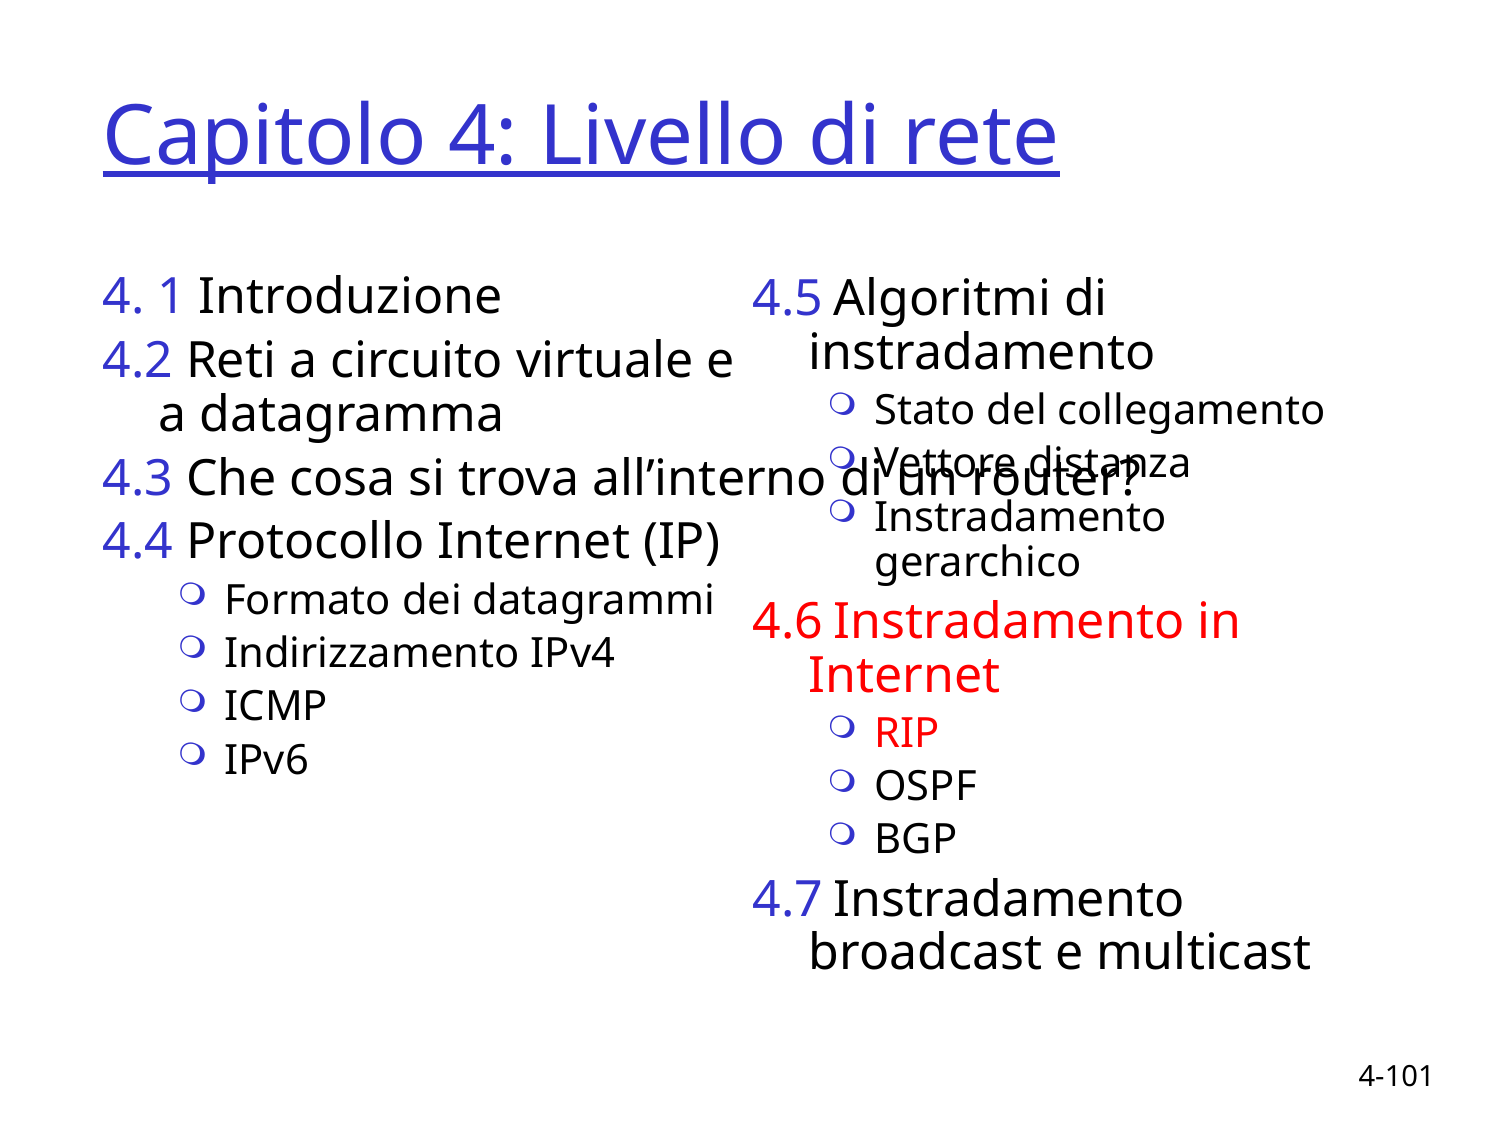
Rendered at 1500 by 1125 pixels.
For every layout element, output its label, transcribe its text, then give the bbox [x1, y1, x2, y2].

title Capitolo 4: Livello di rete [87, 37, 1363, 226]
list 4. 1 Introduzione 4.2 Reti a circuito virtuale e a datagramma 4.3 Che cosa si trova all’interno di un router? 4.4 Protocollo Internet (IP) Formato dei datagrammi Indirizzamento IPv4 ICMP IPv6 [87, 262, 1363, 1026]
slide_number 4-101 [1338, 1049, 1451, 1125]
list 4.5 Algoritmi di instradamento Stato del collegamento Vettore distanza Instradamento gerarchico 4.6 Instradamento in Internet RIP OSPF BGP 4.7 Instradamento broadcast e multicast [737, 264, 1363, 1028]
